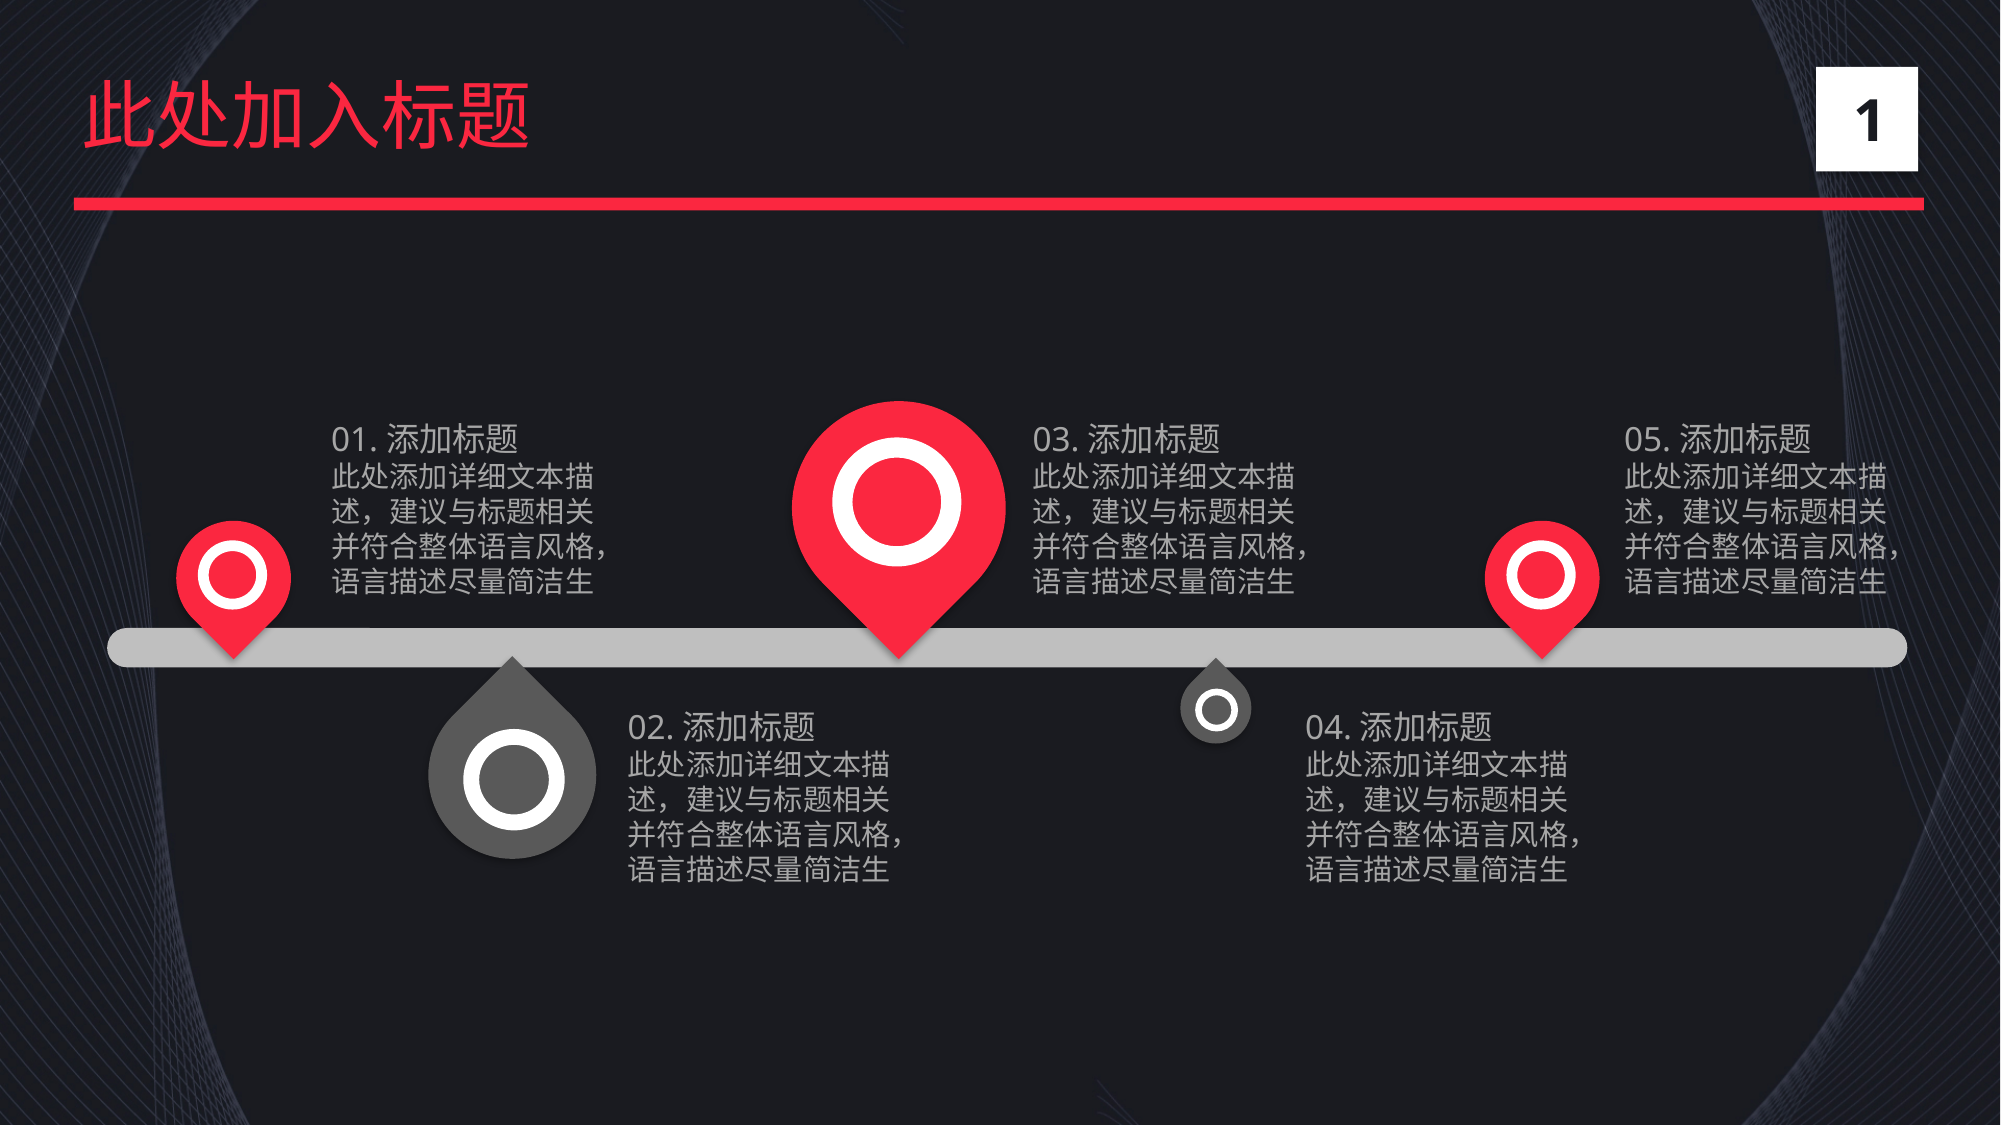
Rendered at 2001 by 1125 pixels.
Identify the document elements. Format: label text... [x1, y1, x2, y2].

text_box 05.添加标题 此处添加详细文本描述，建议与标题相关并符合整体语言风格，语言描述尽量简洁生 [1613, 413, 1924, 604]
text_box 1 [1841, 77, 1913, 159]
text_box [428, 690, 597, 859]
text_box 03.添加标题 此处添加详细文本描述，建议与标题相关并符合整体语言风格，语言描述尽量简洁生 [1021, 413, 1332, 604]
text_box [791, 400, 1006, 616]
text_box [72, 195, 1926, 212]
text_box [1180, 672, 1252, 744]
text_box 02.添加标题 此处添加详细文本描述，建议与标题相关并符合整体语言风格，语言描述尽量简洁生 [616, 700, 927, 892]
text_box [1816, 66, 1919, 172]
text_box 此处加入标题 [66, 60, 754, 177]
text_box [105, 625, 1910, 670]
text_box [175, 520, 292, 636]
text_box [1484, 520, 1600, 636]
text_box 04.添加标题 此处添加详细文本描述，建议与标题相关并符合整体语言风格，语言描述尽量简洁生 [1293, 700, 1605, 892]
text_box 01.添加标题 此处添加详细文本描述，建议与标题相关并符合整体语言风格，语言描述尽量简洁生 [320, 413, 631, 604]
picture [0, 0, 2001, 1125]
